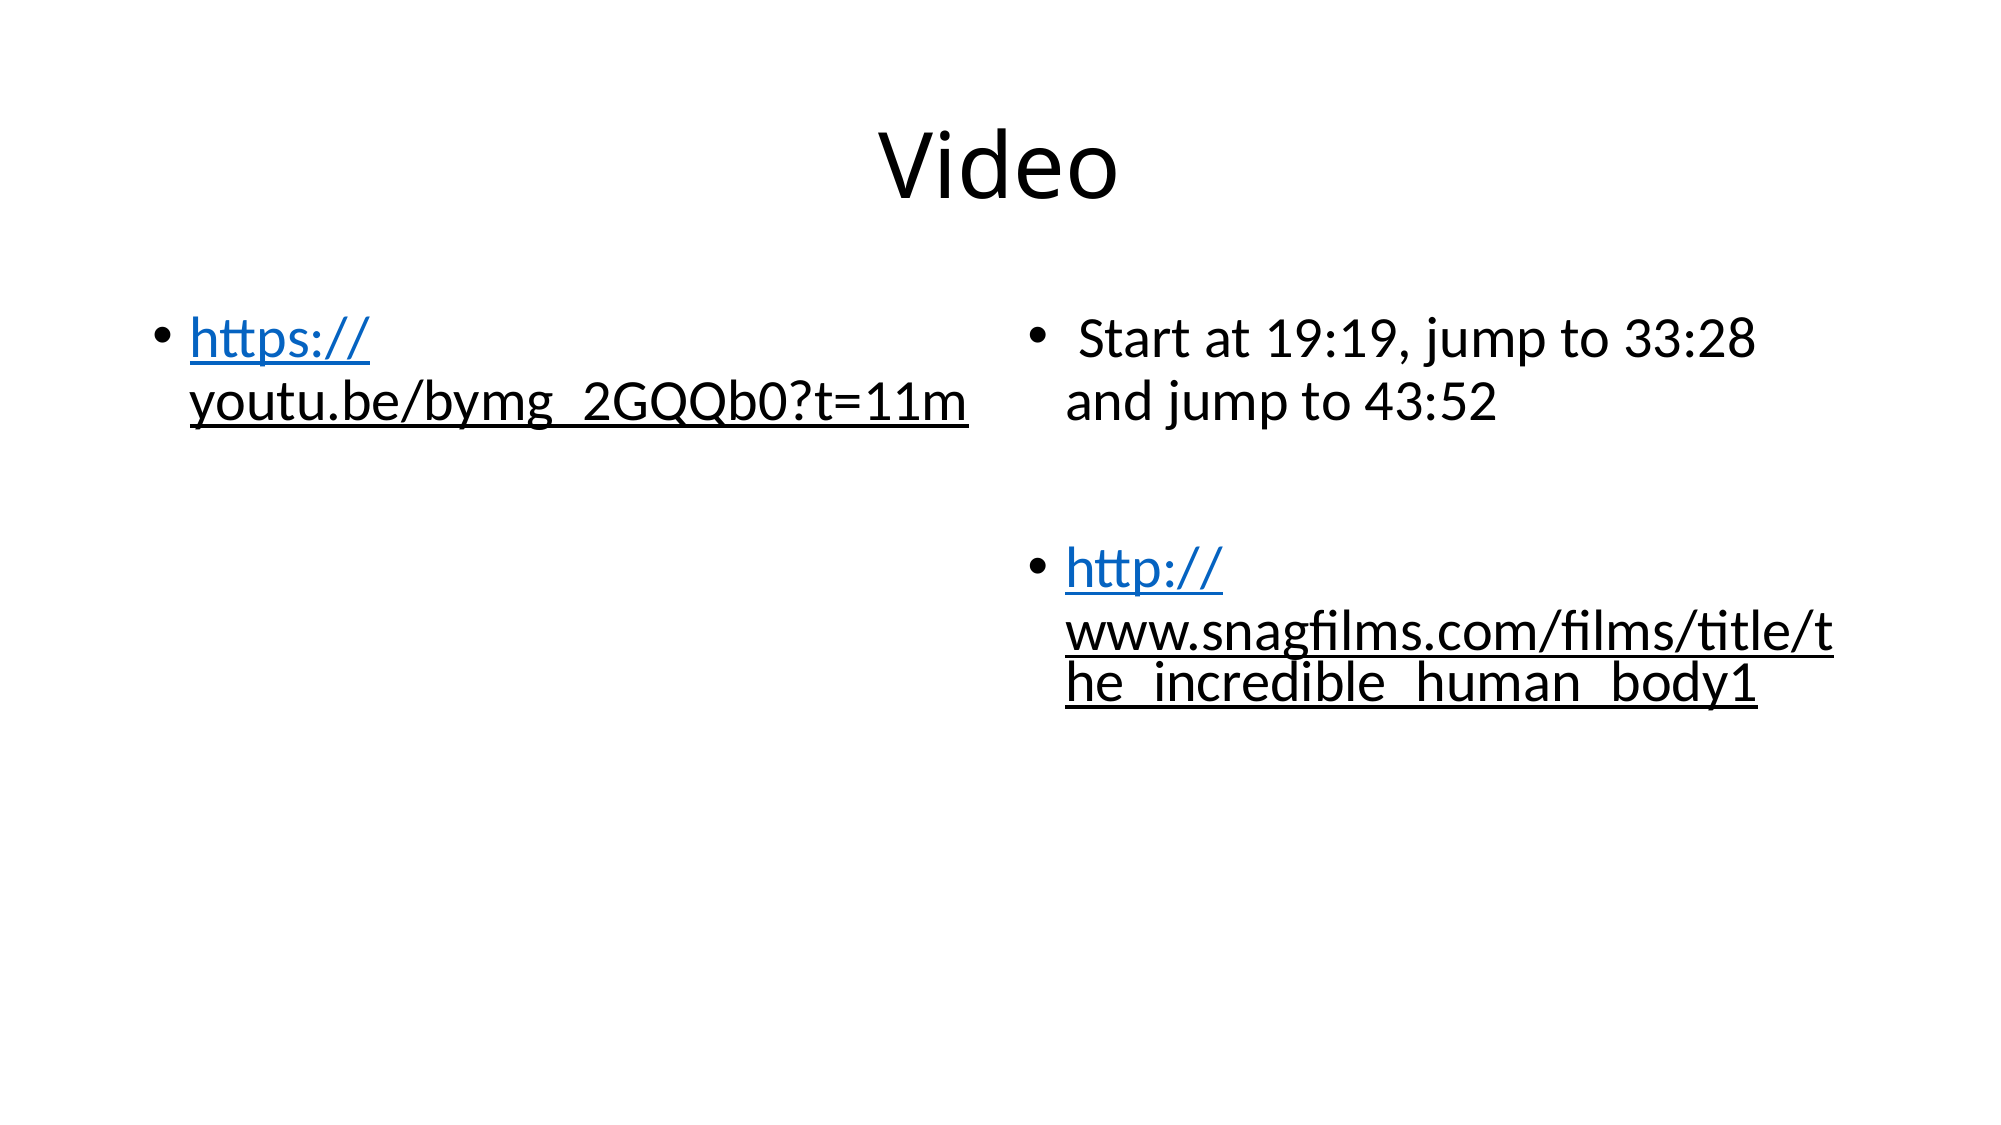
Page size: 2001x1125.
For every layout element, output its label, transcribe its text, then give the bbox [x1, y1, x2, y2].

title Video [137, 59, 1863, 278]
list Start at 19:19, jump to 33:28 and jump to 43:52 http://www.snagfilms.com/films/title/the_incredible_human_body1 [1012, 299, 1863, 1014]
list https://youtu.be/bymg_2GQQb0?t=11m [137, 299, 988, 1014]
